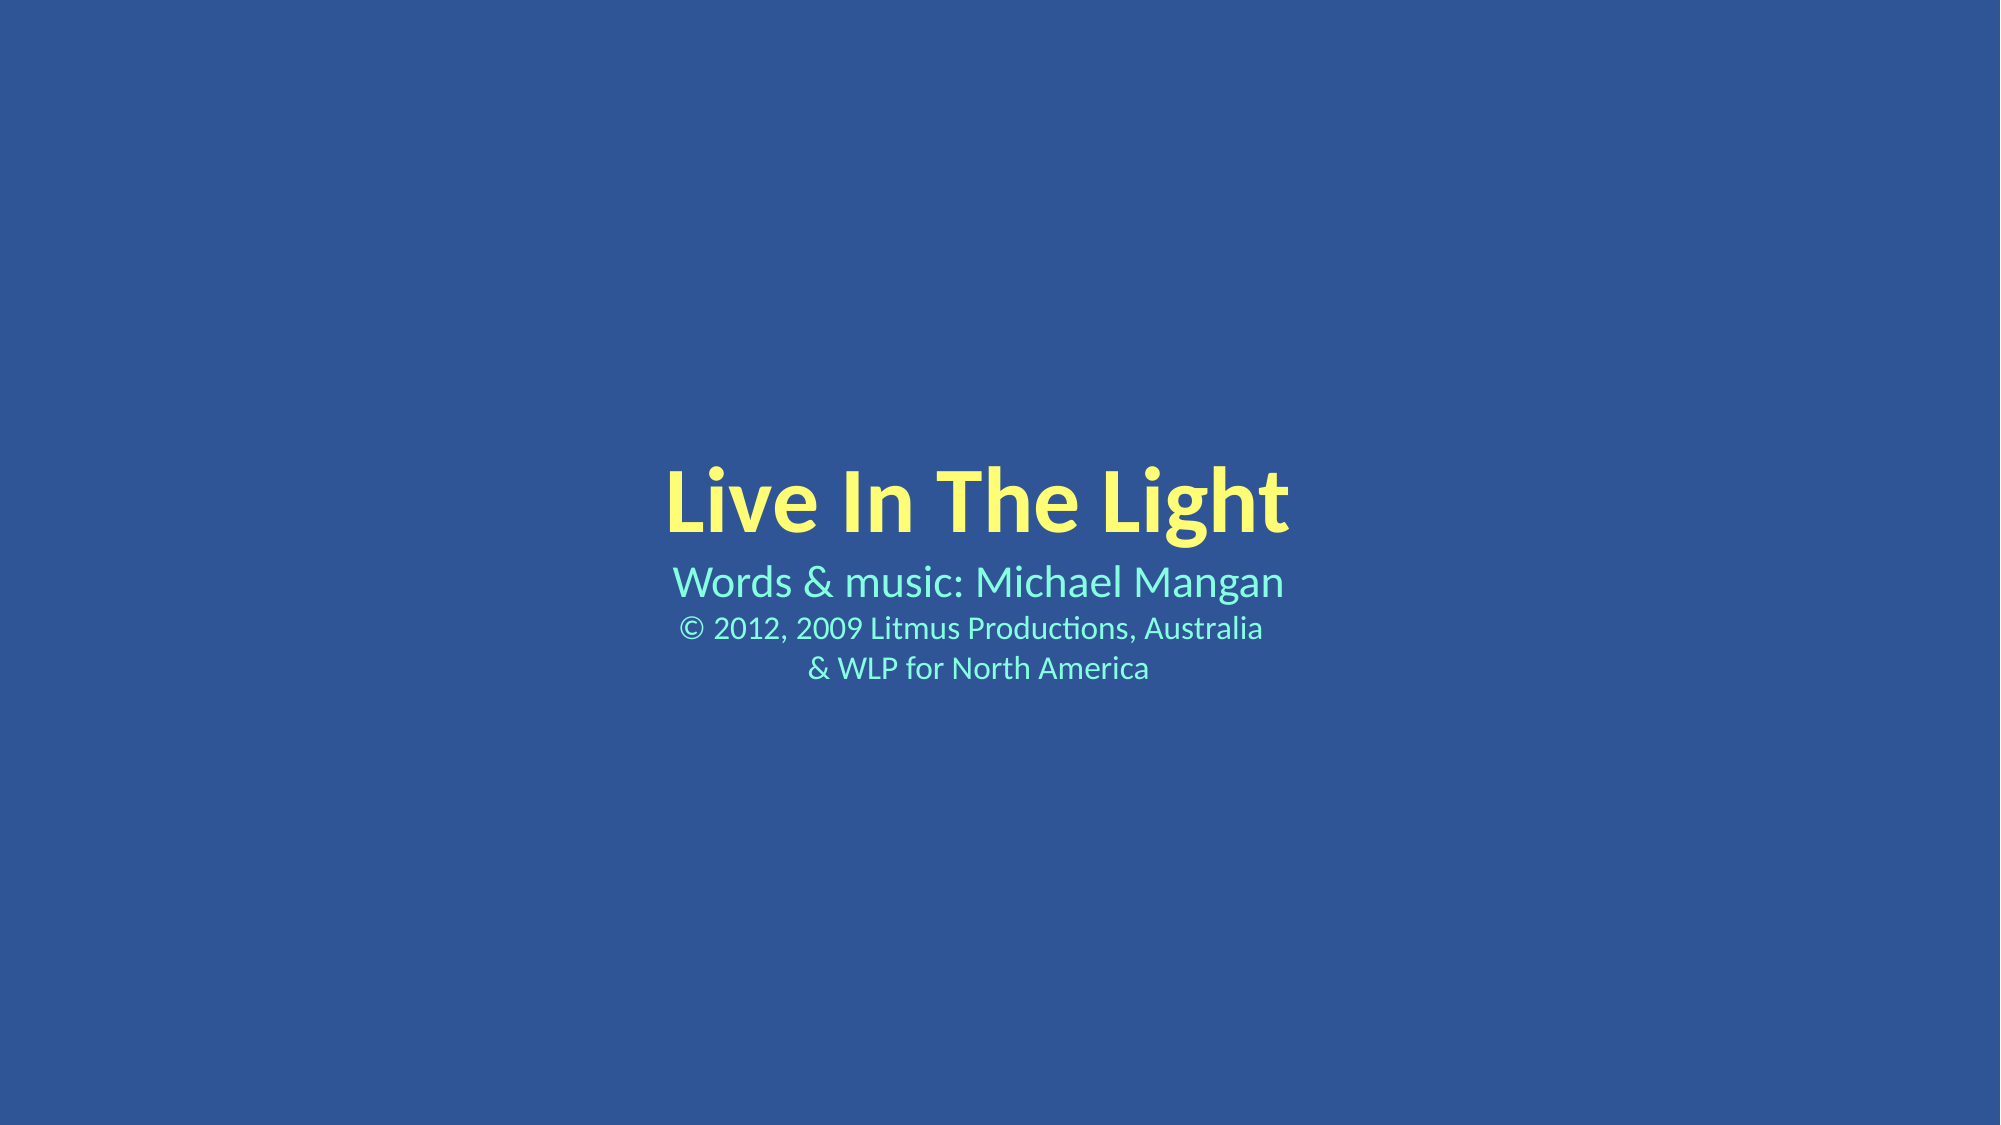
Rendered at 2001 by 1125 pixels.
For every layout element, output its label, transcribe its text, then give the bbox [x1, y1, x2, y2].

text_box Live In The Light Words & music: Michael Mangan © 2012, 2009 Litmus Productions, Australia & WLP for North America [291, 403, 1667, 722]
